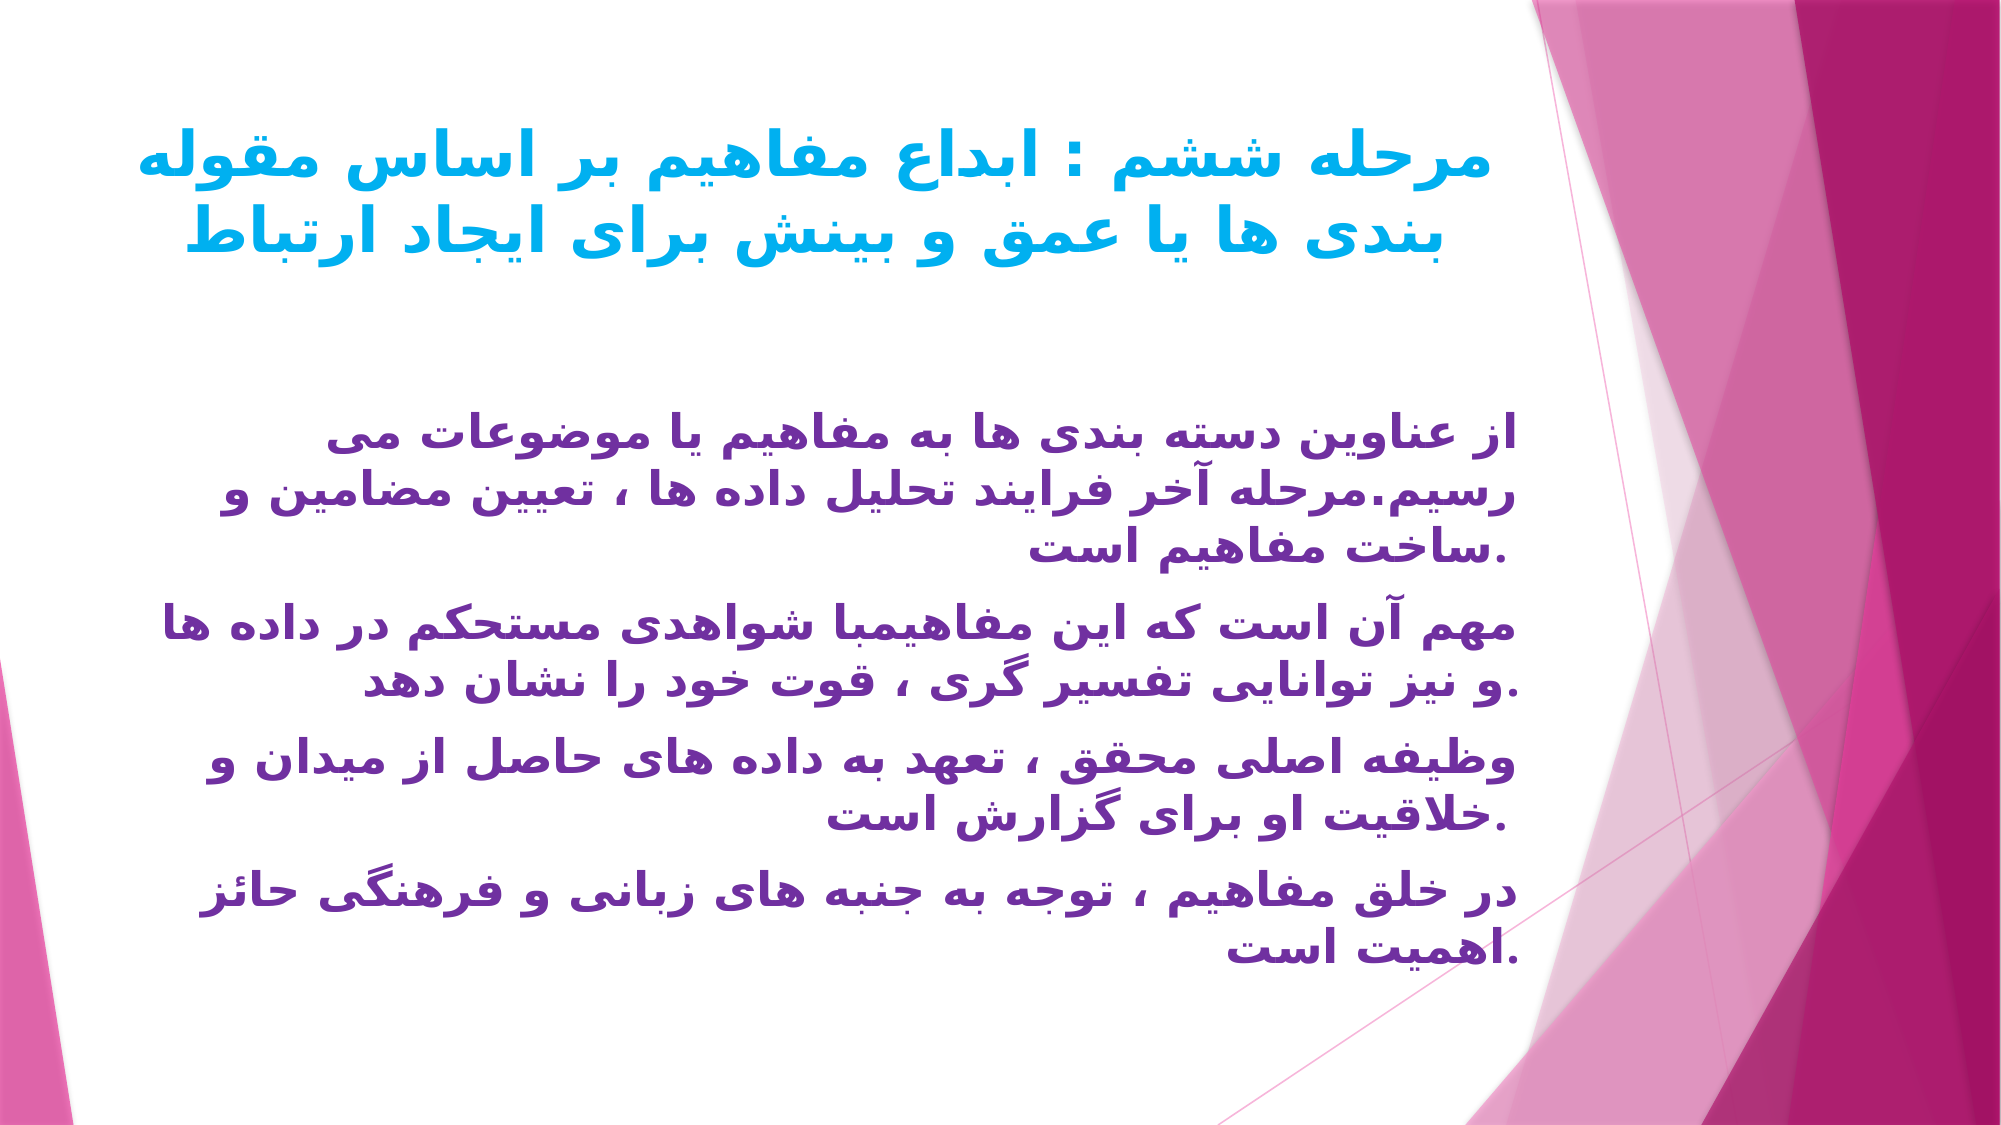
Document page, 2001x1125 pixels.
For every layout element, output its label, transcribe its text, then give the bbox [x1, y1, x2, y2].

list از عناوین دسته بندی ها به مفاهیم یا موضوعات می رسیم.مرحله آخر فرایند تحلیل داده ها ، تعیین مضامین و ساخت مفاهیم است. مهم آن است که این مفاهیمبا شواهدی مستحکم در داده ها و نیز توانایی تفسیر گری ، قوت خود را نشان دهد. وظیفه اصلی محقق ، تعهد به داده های حاصل از میدان و خلاقیت او برای گزارش است. در خلق مفاهیم ، توجه به جنبه های زبانی و فرهنگی حائز اهمیت است. [124, 394, 1535, 987]
title مرحله ششم : ابداع مفاهیم بر اساس مقوله بندی ها یا عمق و بینش برای ایجاد ارتباط [111, 56, 1522, 273]
